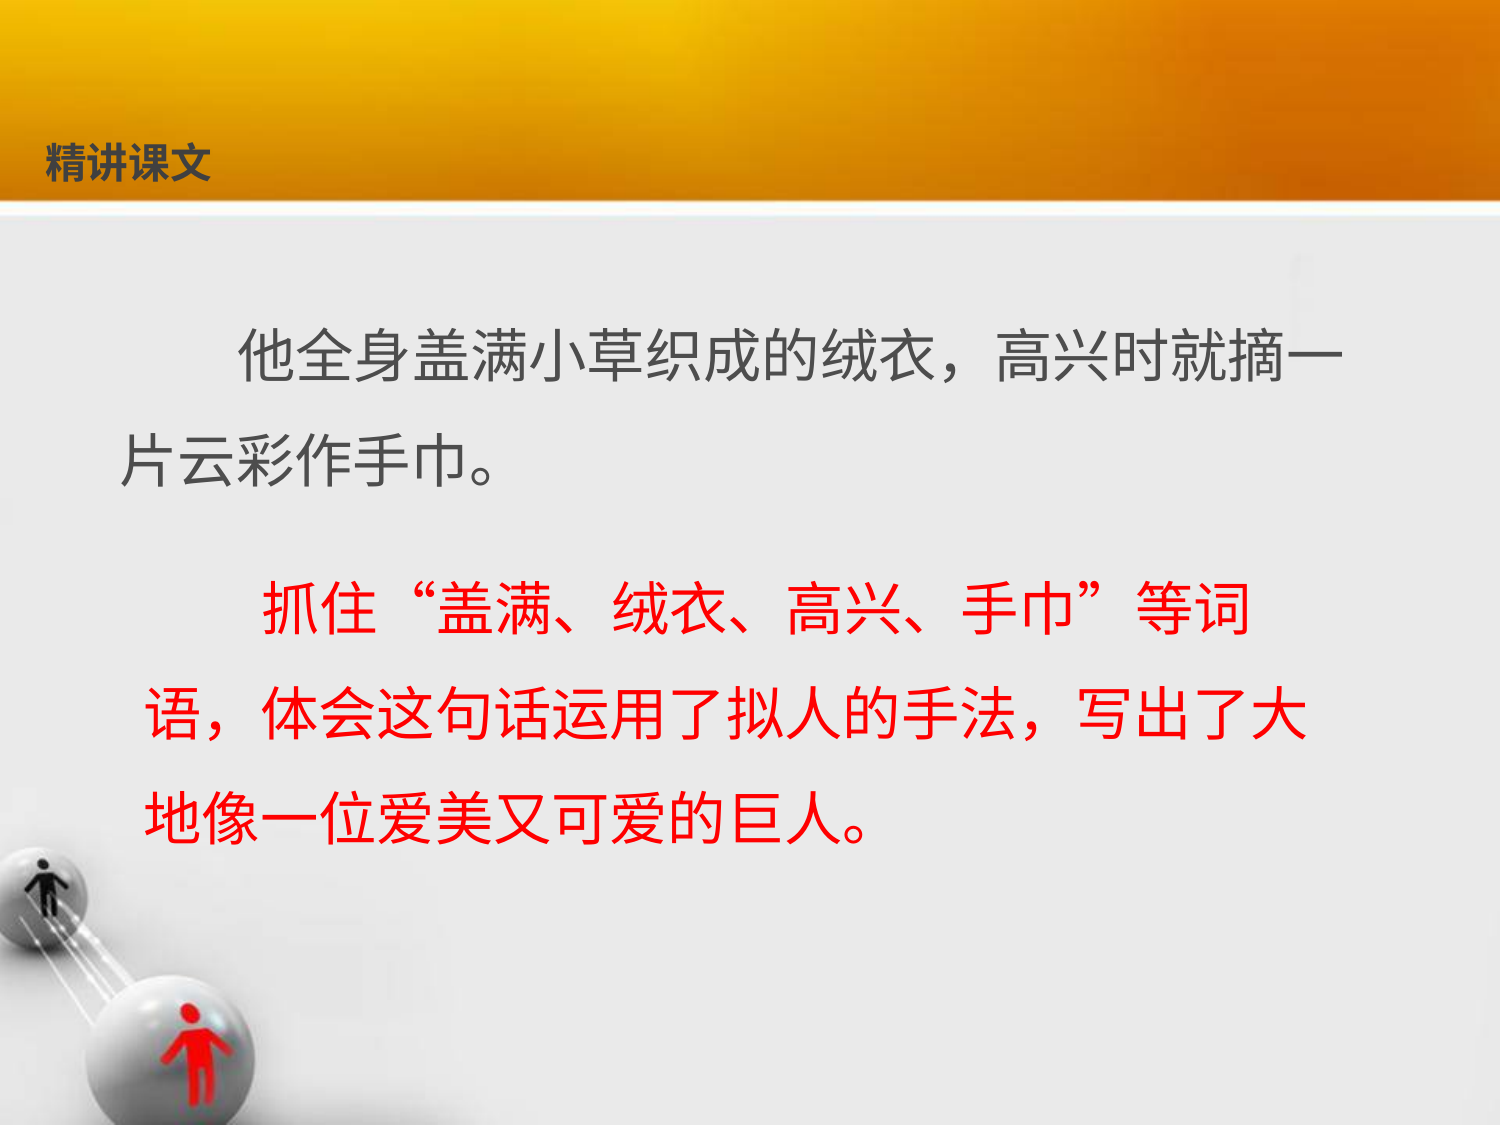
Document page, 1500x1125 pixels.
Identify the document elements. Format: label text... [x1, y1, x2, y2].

text_box 他全身盖满小草织成的绒衣，高兴时就摘一片云彩作手巾。 [104, 277, 1380, 502]
picture [0, 0, 1500, 1125]
text_box 精讲课文 [30, 129, 228, 195]
text_box 抓住“盖满、绒衣、高兴、手巾”等词语，体会这句话运用了拟人的手法，写出了大地像一位爱美又可爱的巨人。 [128, 529, 1339, 860]
